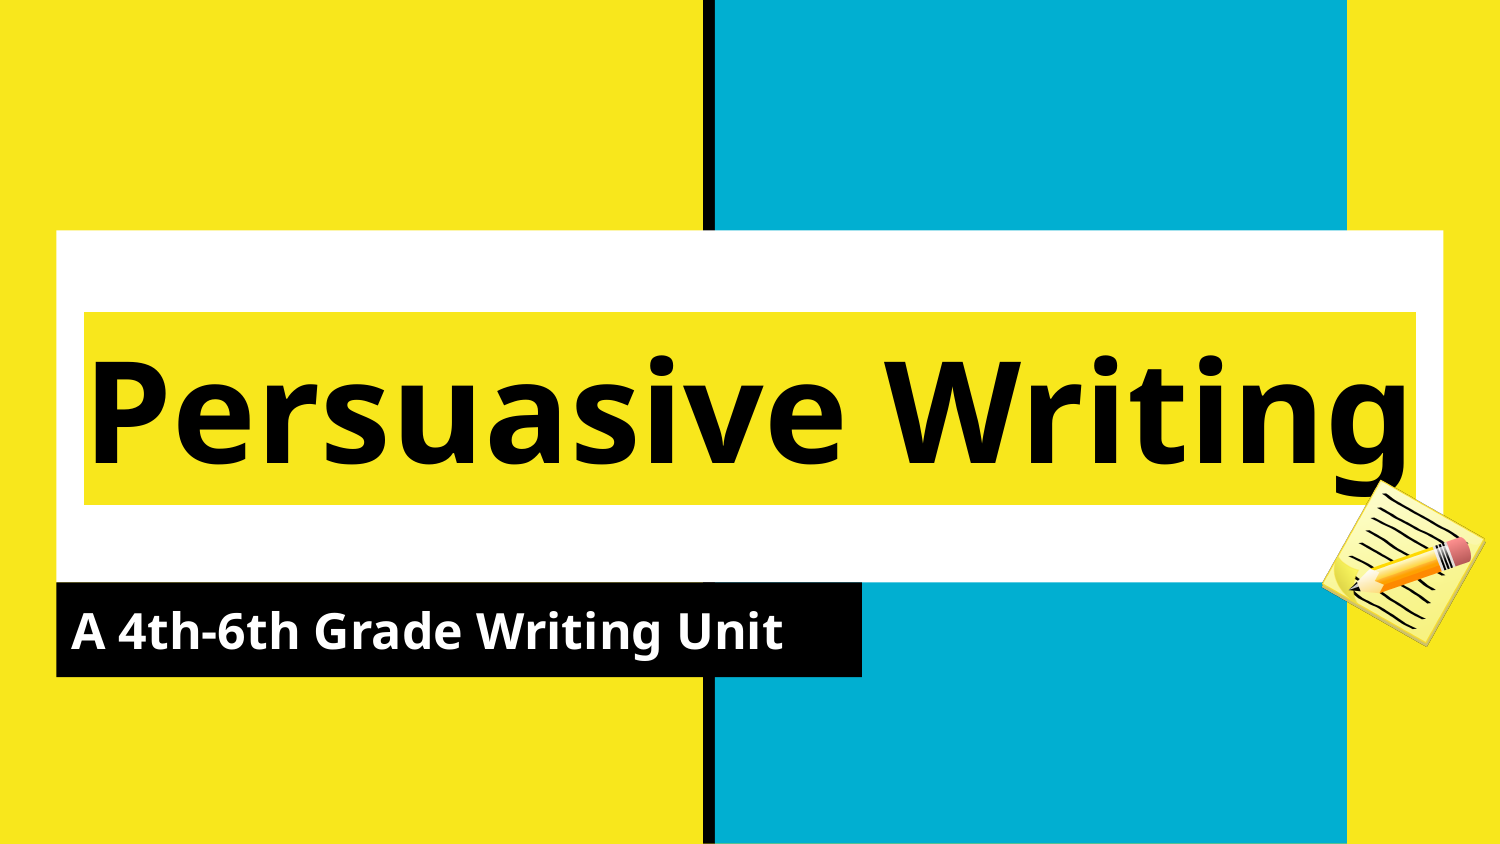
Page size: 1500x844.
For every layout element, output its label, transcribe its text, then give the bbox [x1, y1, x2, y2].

subtitle A 4th-6th Grade Writing Unit [56, 582, 862, 678]
title Persuasive Writing [56, 230, 1444, 583]
picture [1320, 480, 1486, 647]
